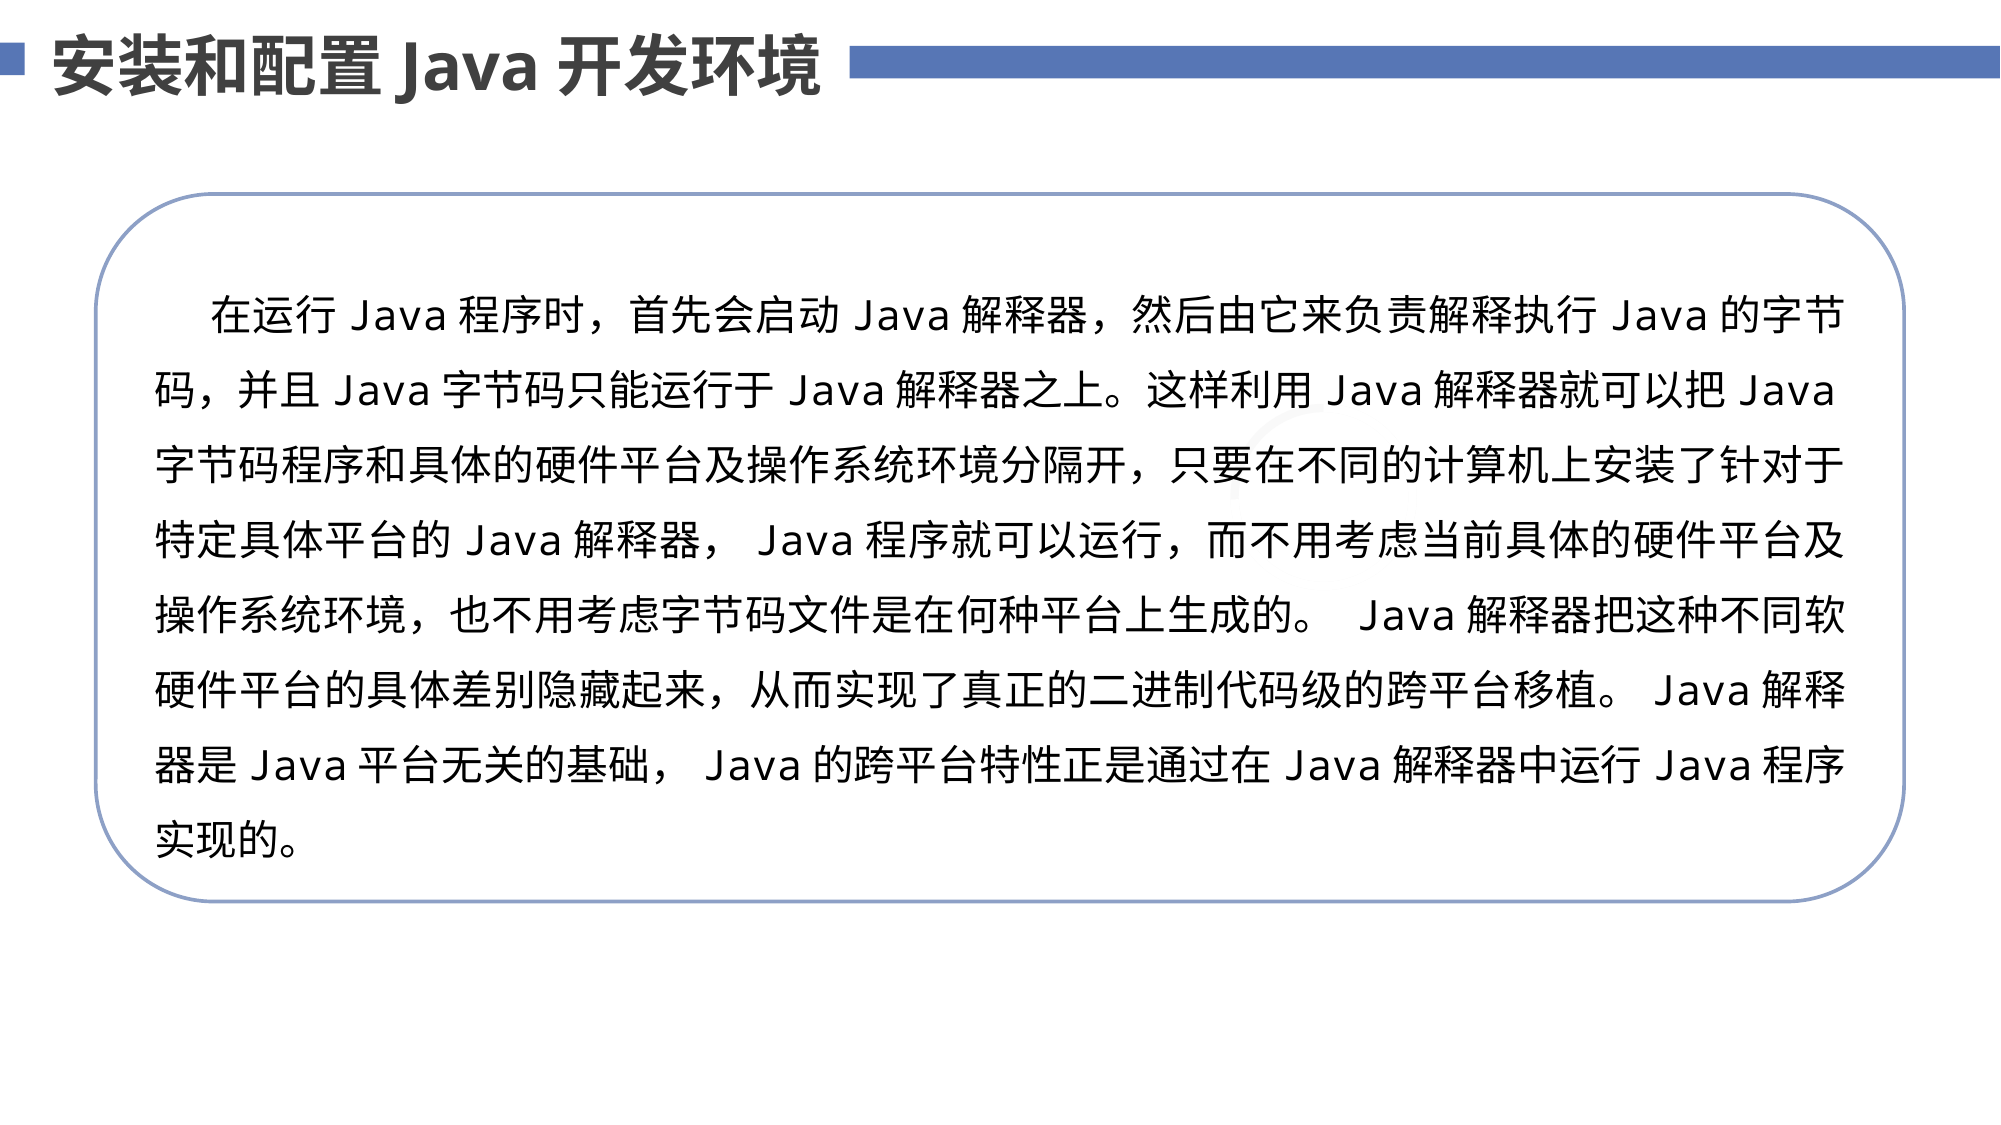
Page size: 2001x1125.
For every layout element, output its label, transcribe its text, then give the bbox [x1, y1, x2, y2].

text_box 安装和配置Java开发环境 [50, 23, 824, 104]
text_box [1451, 385, 1820, 591]
text_box [0, 41, 26, 76]
text_box [94, 192, 1906, 903]
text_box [1234, 407, 1413, 587]
text_box [848, 45, 2000, 80]
